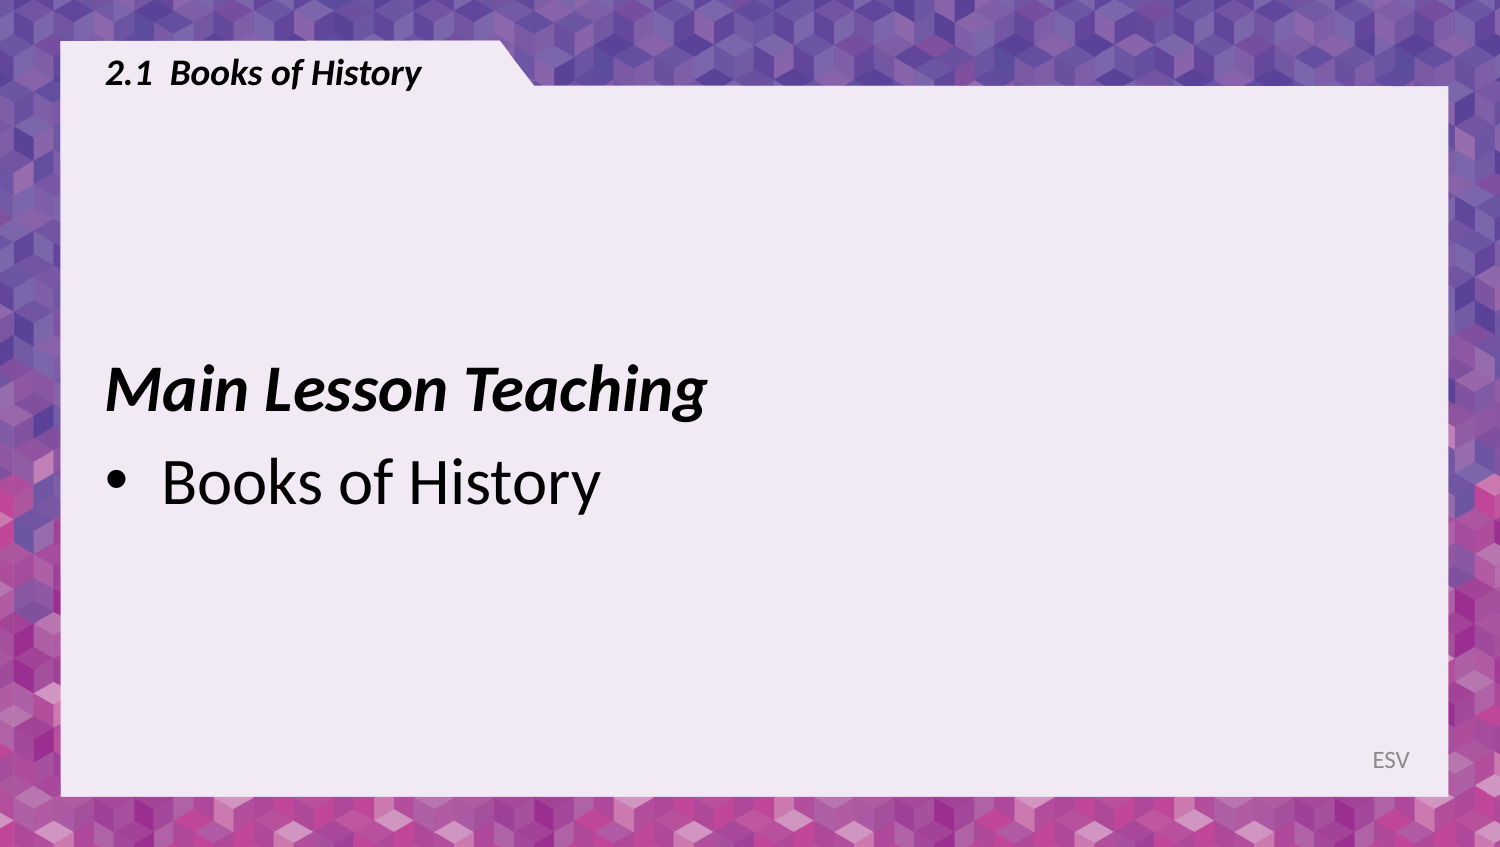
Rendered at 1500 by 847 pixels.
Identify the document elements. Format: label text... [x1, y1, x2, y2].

picture [0, 0, 1500, 847]
title 2.1 Books of History [89, 33, 1420, 108]
footer ESV [950, 736, 1425, 782]
list Main Lesson Teaching Books of History [89, 141, 1403, 722]
